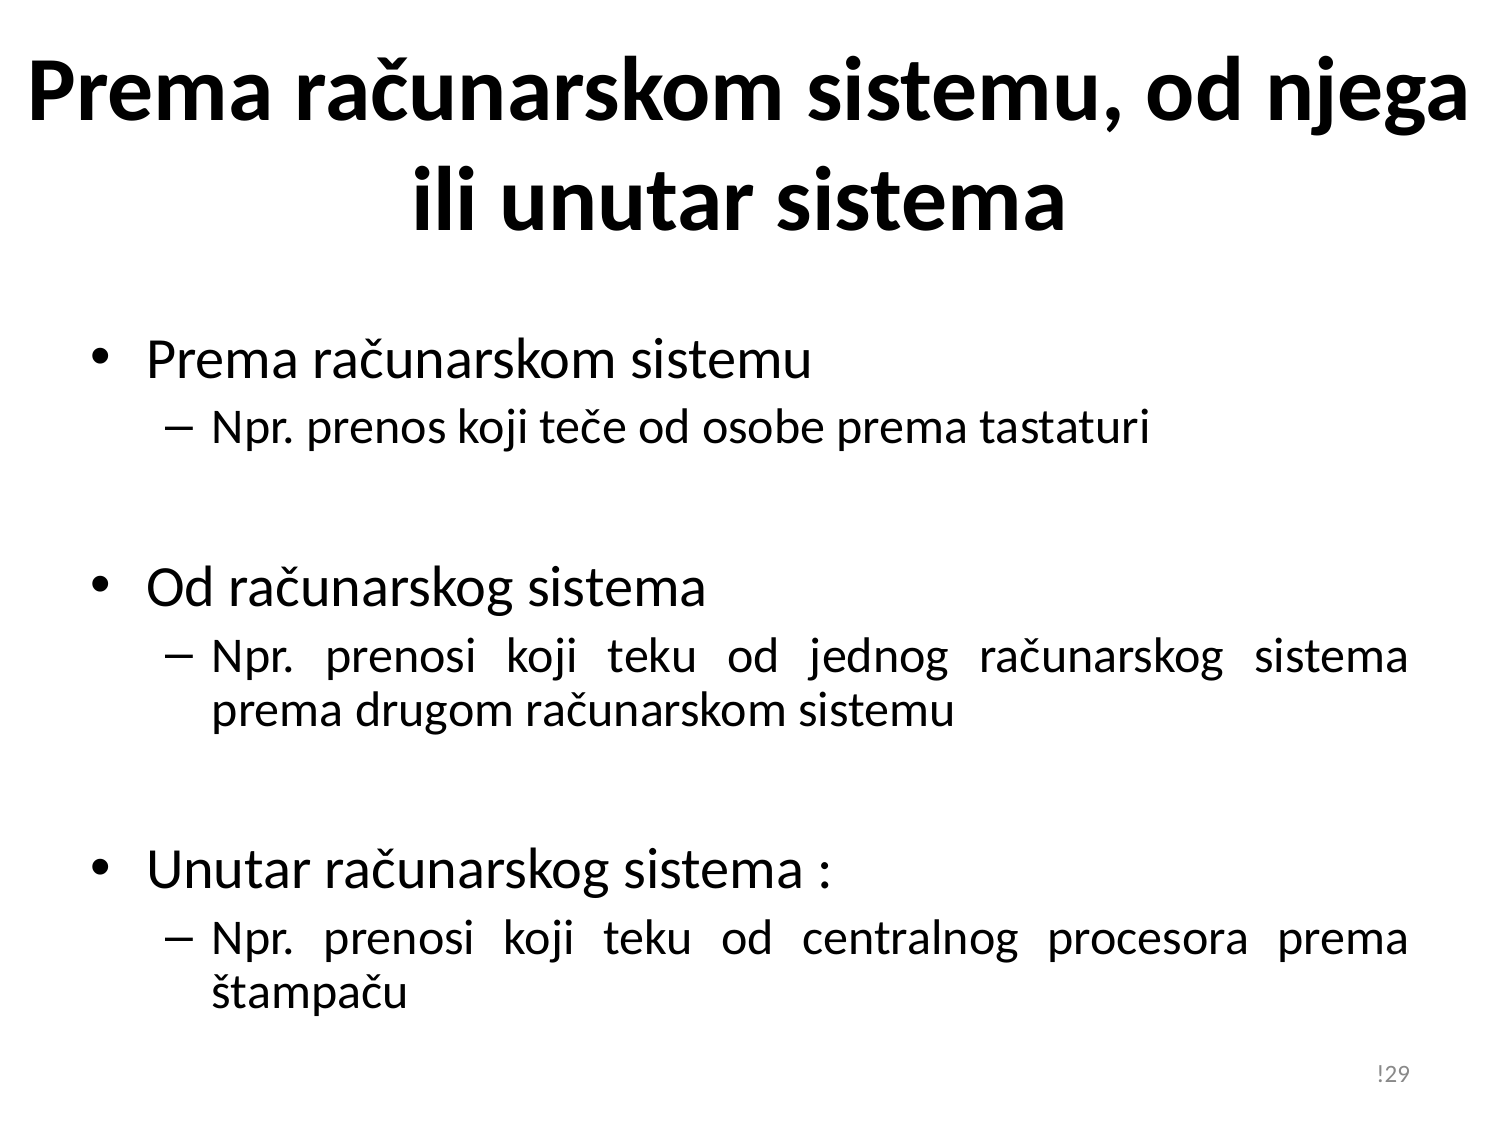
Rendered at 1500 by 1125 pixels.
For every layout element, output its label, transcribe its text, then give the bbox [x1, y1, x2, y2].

title Prema računarskom sistemu, od njega ili unutar sistema [0, 44, 1500, 233]
list Prema računarskom sistemu Npr. prenos koji teče od osobe prema tastaturi Od računarskog sistema Npr. prenosi koji teku od jednog računarskog sistema prema drugom računarskom sistemu Unutar računarskog sistema : Npr. prenosi koji teku od centralnog procesora prema štampaču [74, 320, 1426, 1011]
slide_number !29 [1074, 1042, 1425, 1103]
